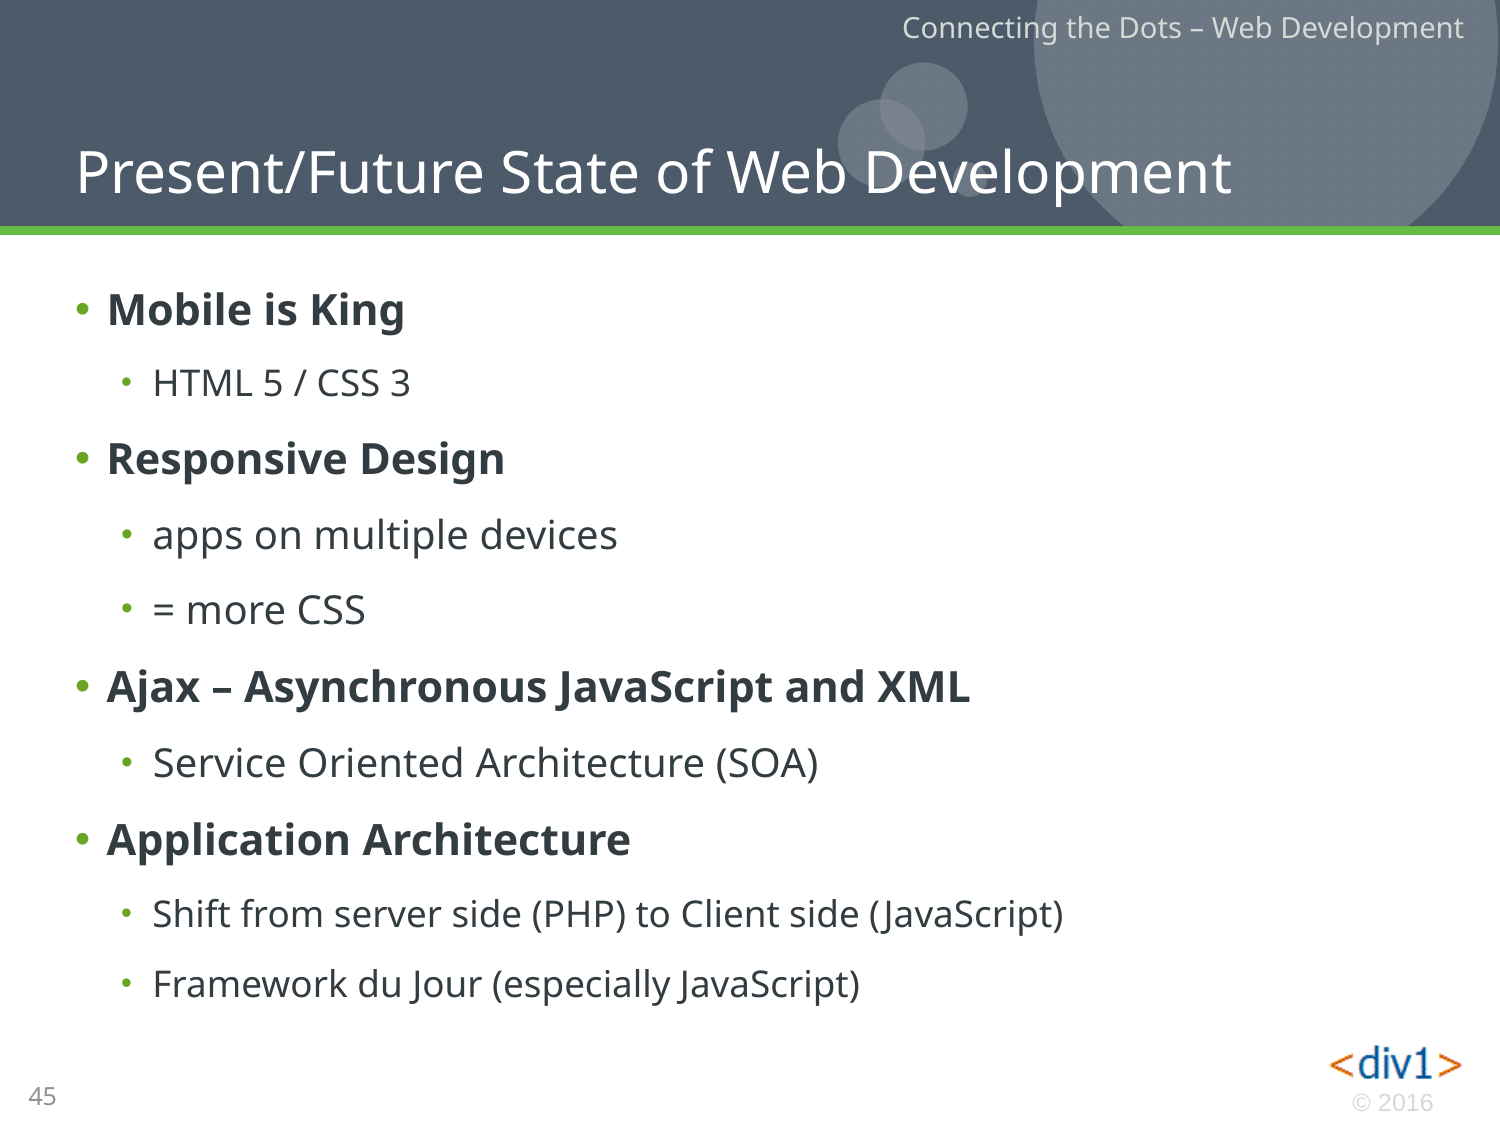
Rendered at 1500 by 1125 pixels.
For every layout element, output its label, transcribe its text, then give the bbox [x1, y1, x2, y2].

picture [1325, 1030, 1468, 1098]
title Present/Future State of Web Development [74, 87, 1426, 213]
picture [0, 0, 1500, 235]
list Mobile is King HTML 5 / CSS 3 Responsive Design apps on multiple devices = more CSS Ajax – Asynchronous JavaScript and XML Service Oriented Architecture (SOA) Application Architecture Shift from server side (PHP) to Client side (JavaScript) Framework du Jour (especially JavaScript) [74, 274, 1426, 1013]
